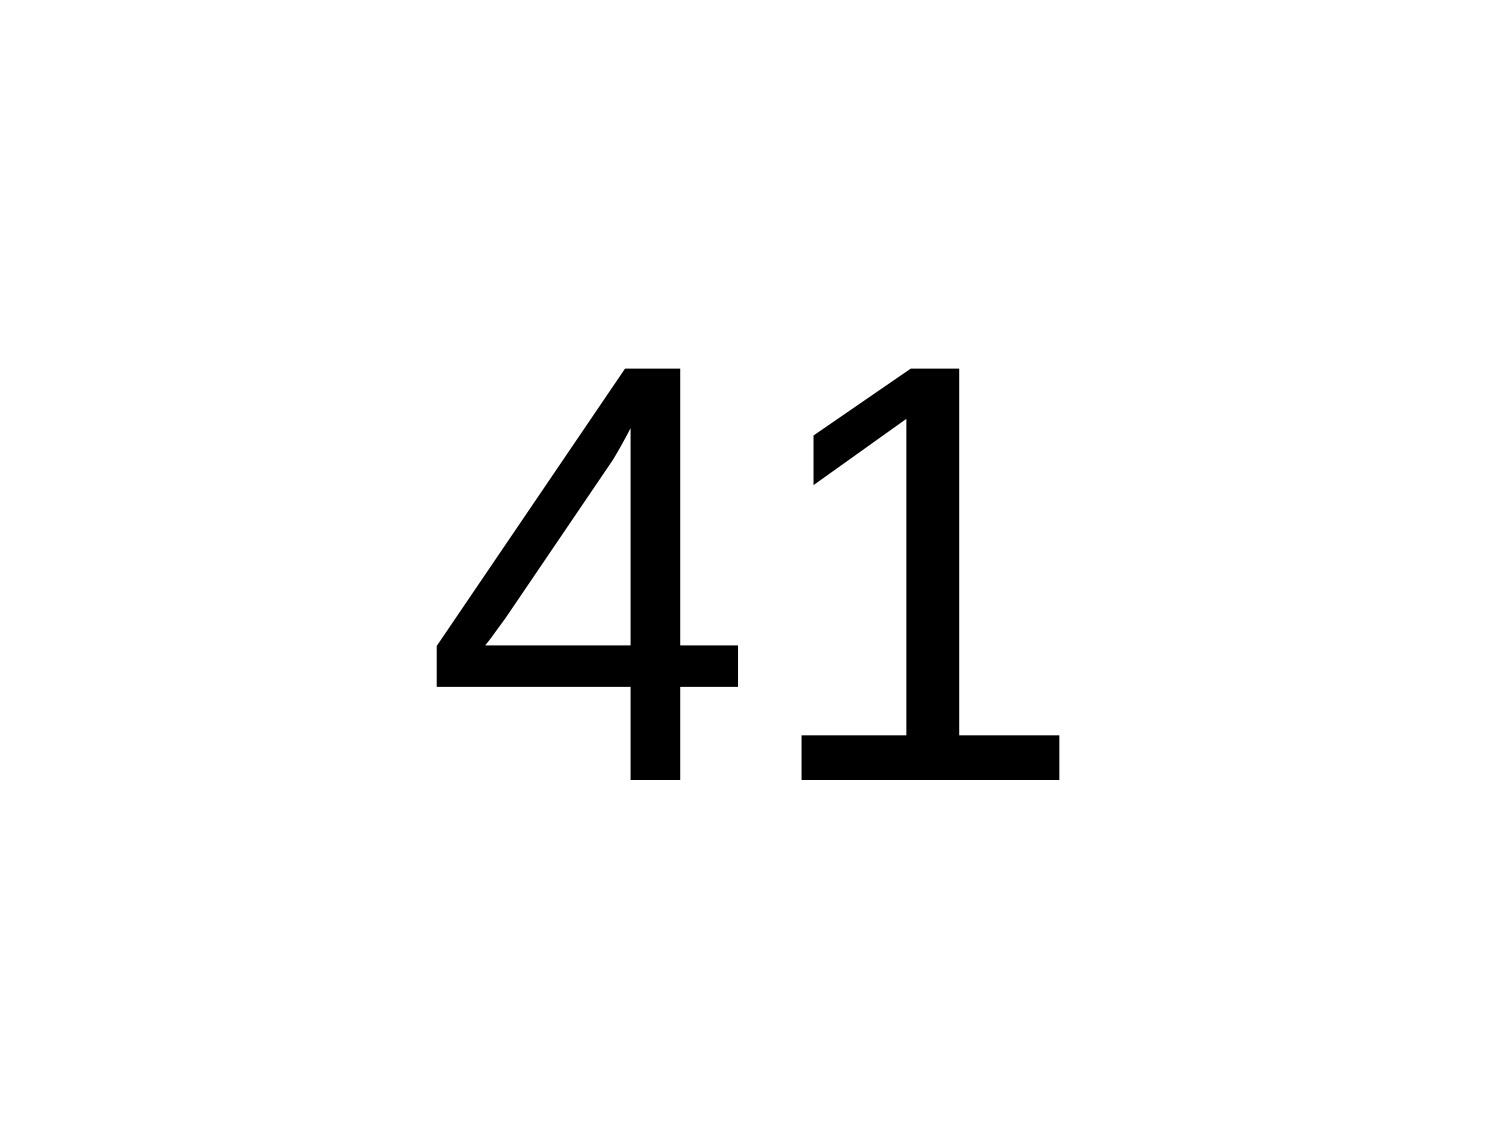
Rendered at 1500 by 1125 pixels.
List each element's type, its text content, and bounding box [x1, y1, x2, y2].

text_box 41 [199, 174, 1313, 908]
